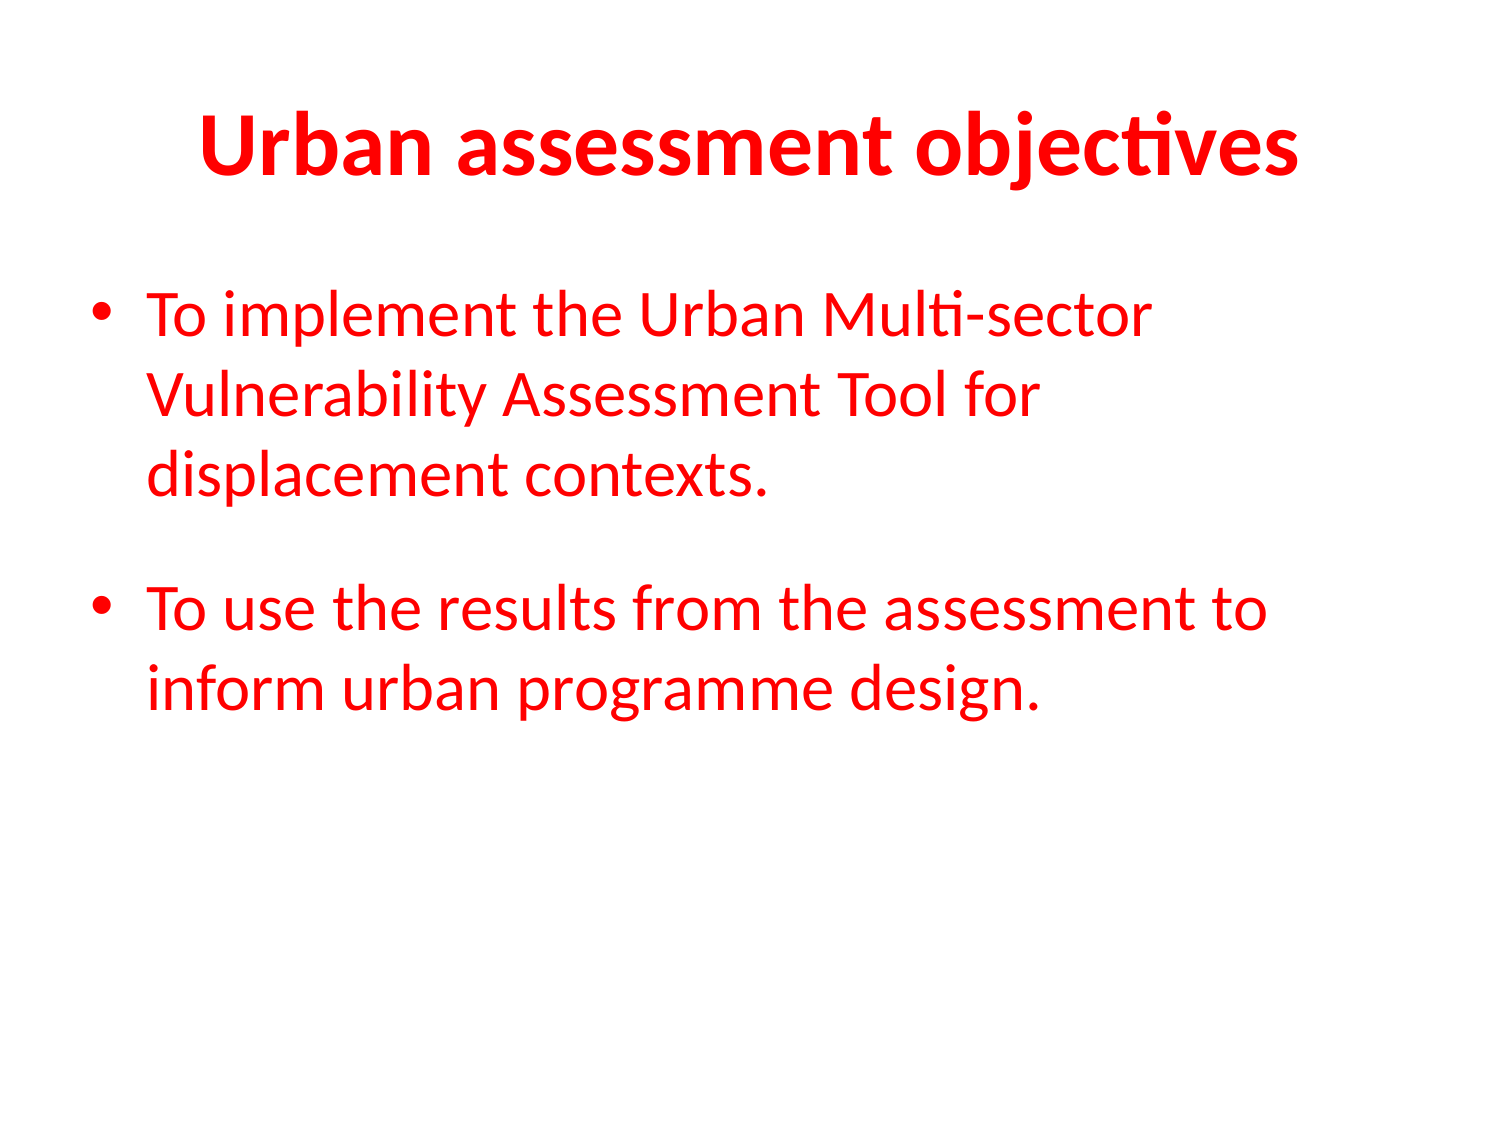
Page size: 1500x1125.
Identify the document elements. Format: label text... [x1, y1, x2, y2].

title Urban assessment objectives [75, 45, 1425, 233]
list To implement the Urban Multi-sector Vulnerability Assessment Tool for displacement contexts. To use the results from the assessment to inform urban programme design. [75, 262, 1425, 1005]
